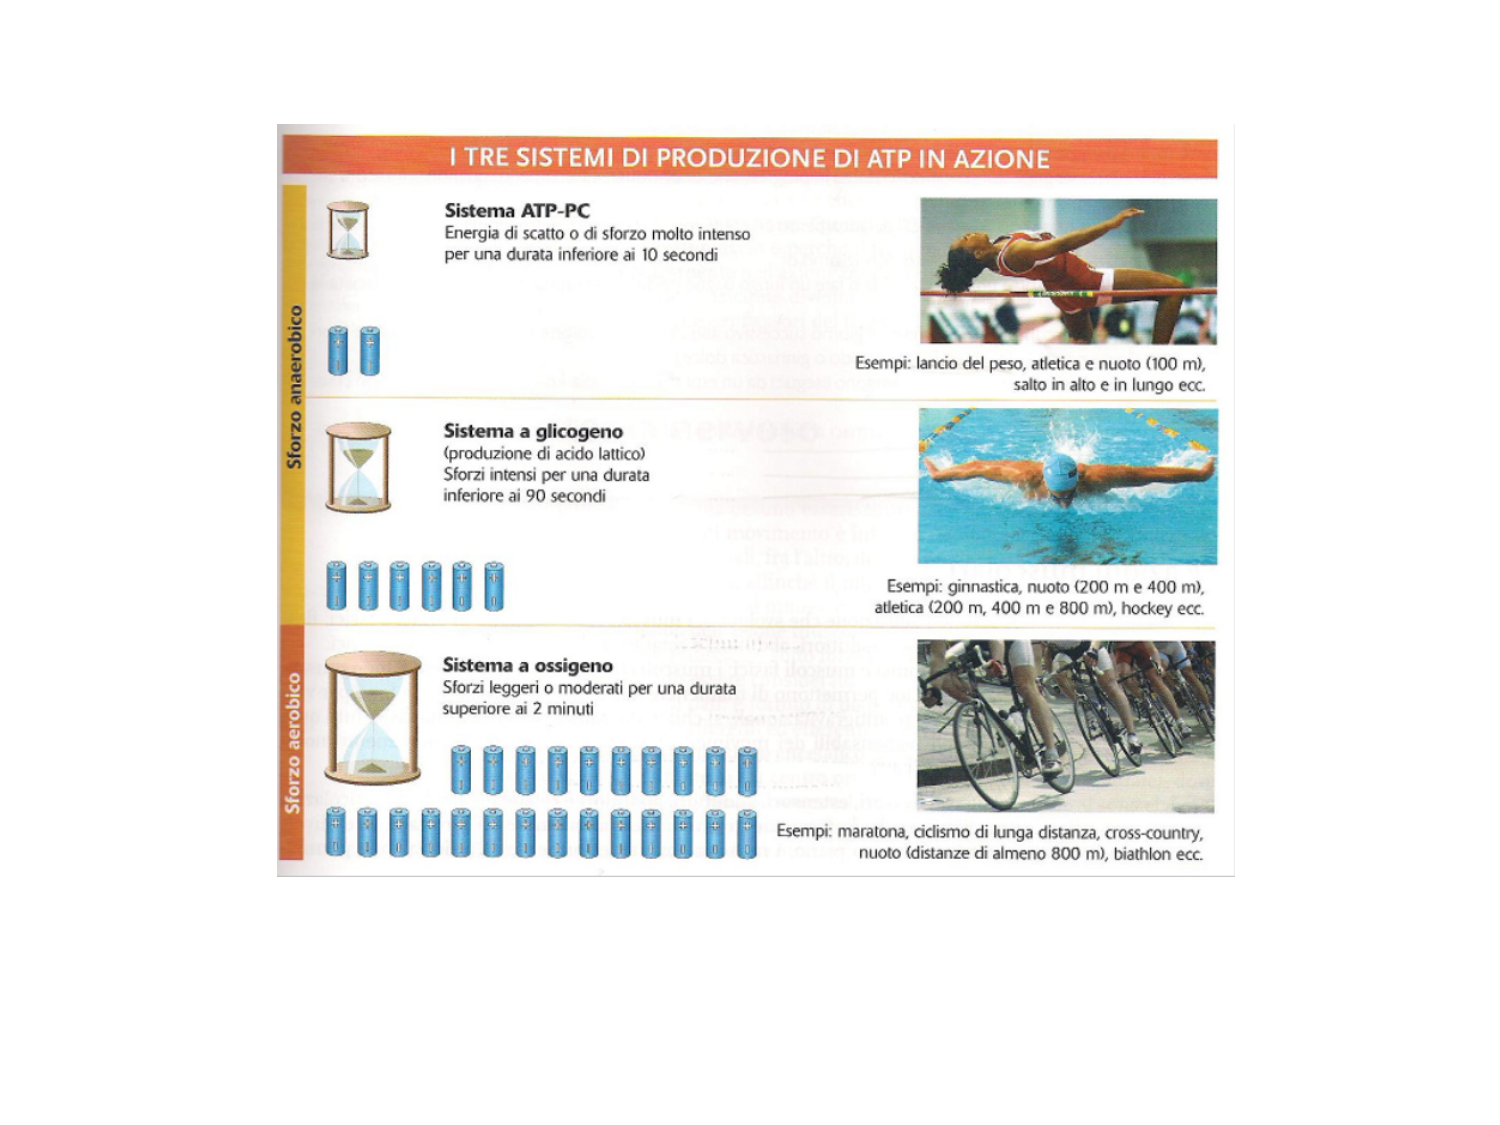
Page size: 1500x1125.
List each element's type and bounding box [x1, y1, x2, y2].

picture [277, 124, 1235, 878]
